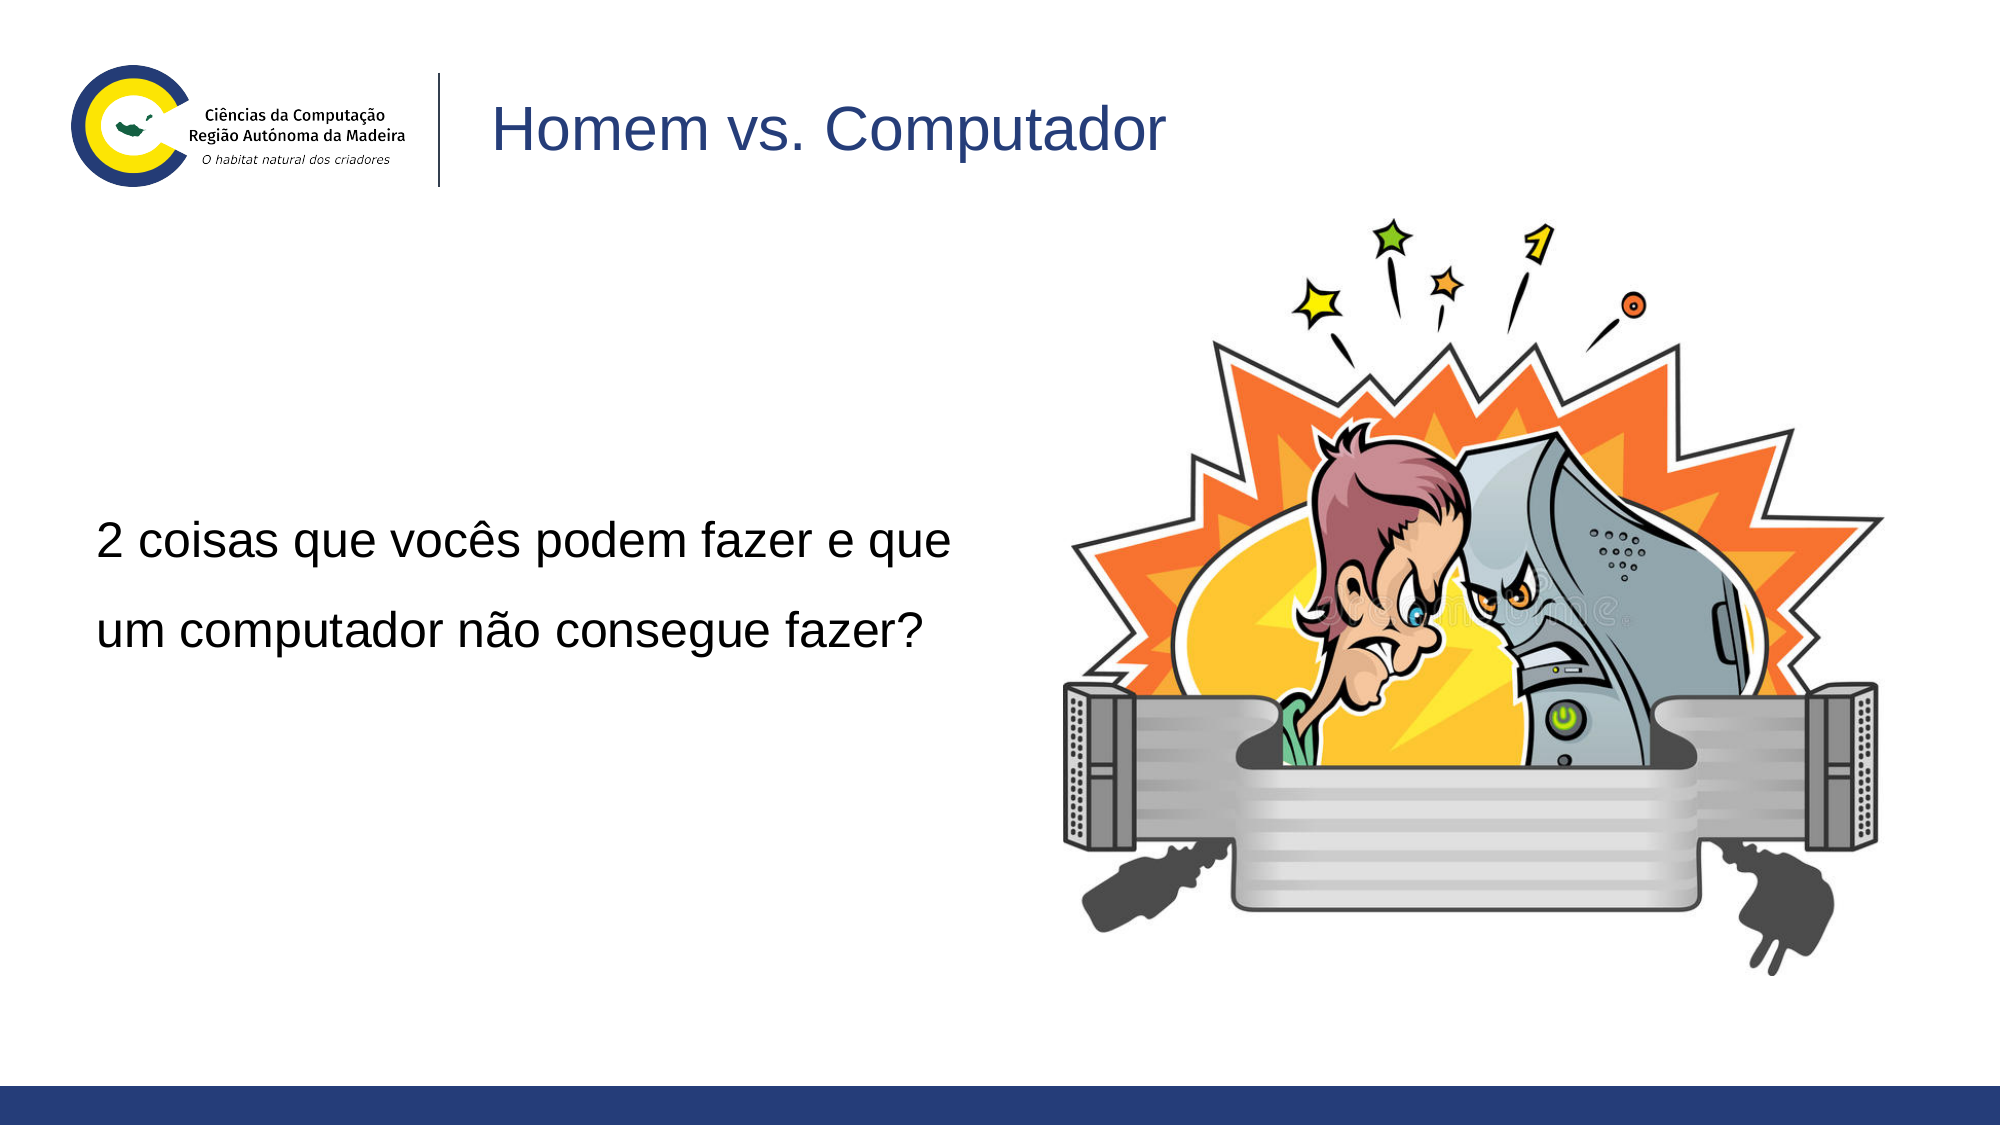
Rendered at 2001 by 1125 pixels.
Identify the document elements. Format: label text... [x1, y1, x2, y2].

text_box [0, 1085, 2000, 1125]
picture [1062, 218, 1885, 976]
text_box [71, 65, 440, 188]
text_box Homem vs. Computador [476, 80, 1184, 171]
text_box 2 coisas que vocês podem fazer e que um computador não consegue fazer? [81, 469, 1030, 665]
